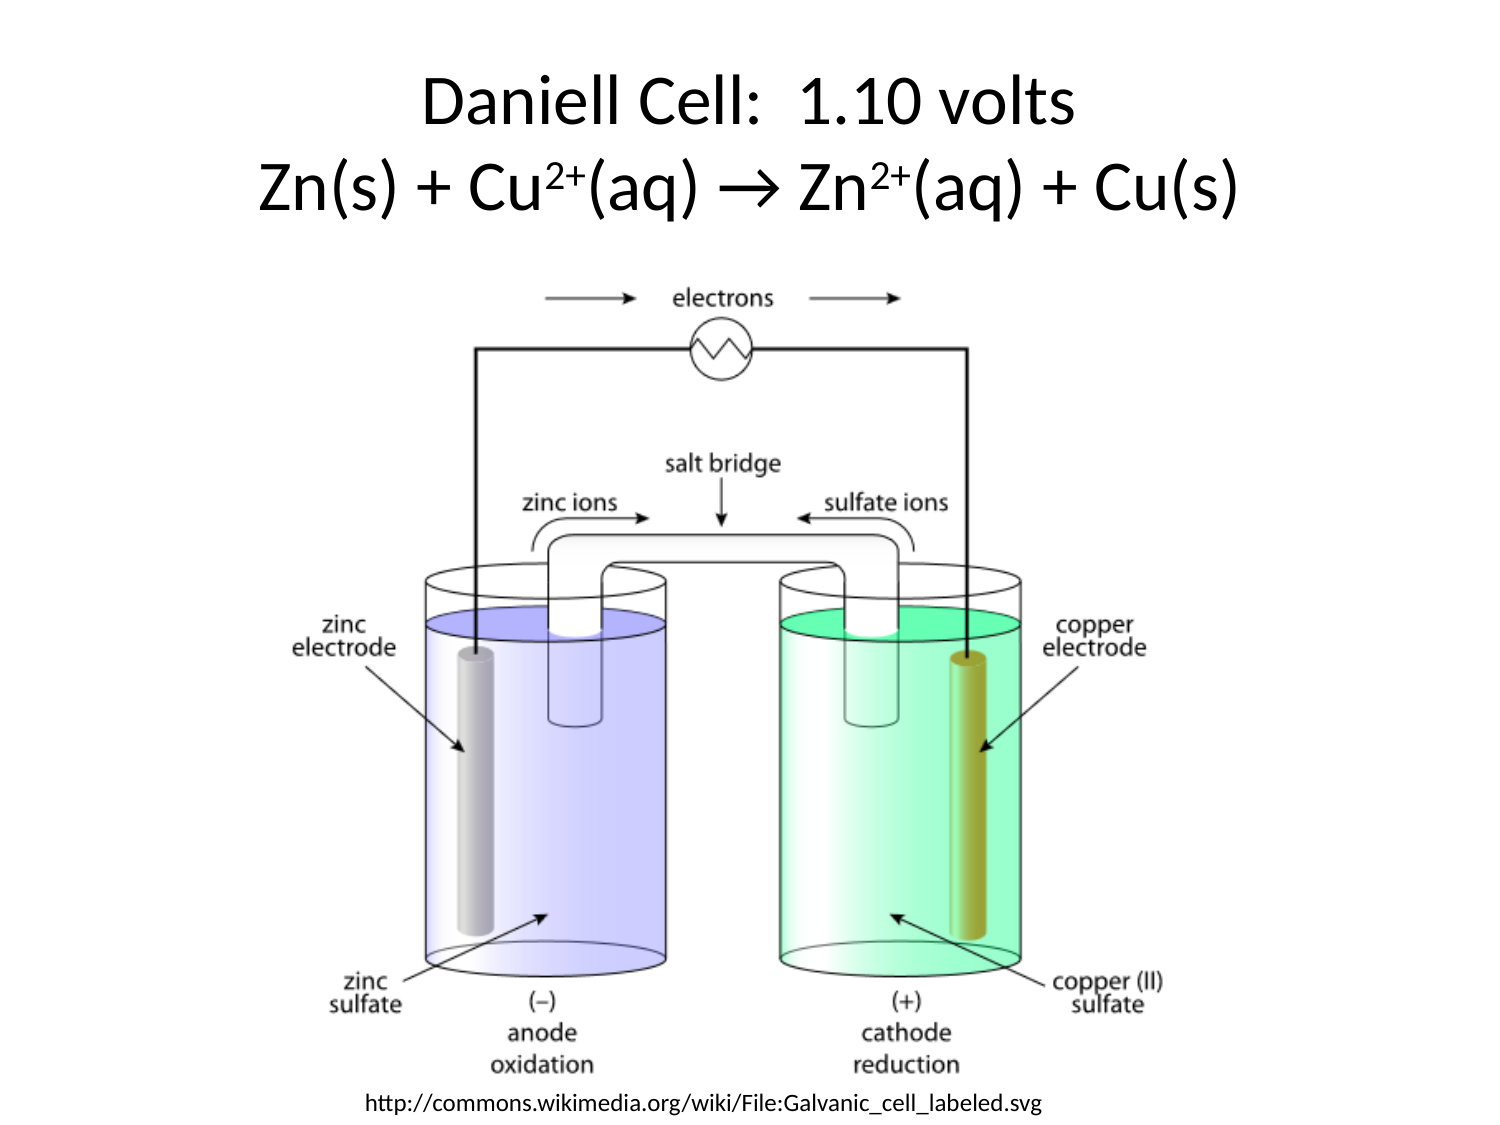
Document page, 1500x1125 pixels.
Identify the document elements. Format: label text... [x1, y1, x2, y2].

picture [274, 274, 1176, 1087]
text_box http://commons.wikimedia.org/wiki/File:Galvanic_cell_labeled.svg [350, 1096, 1125, 1125]
title Daniell Cell: 1.10 volts Zn(s) + Cu2+(aq) → Zn2+(aq) + Cu(s) [75, 45, 1425, 233]
